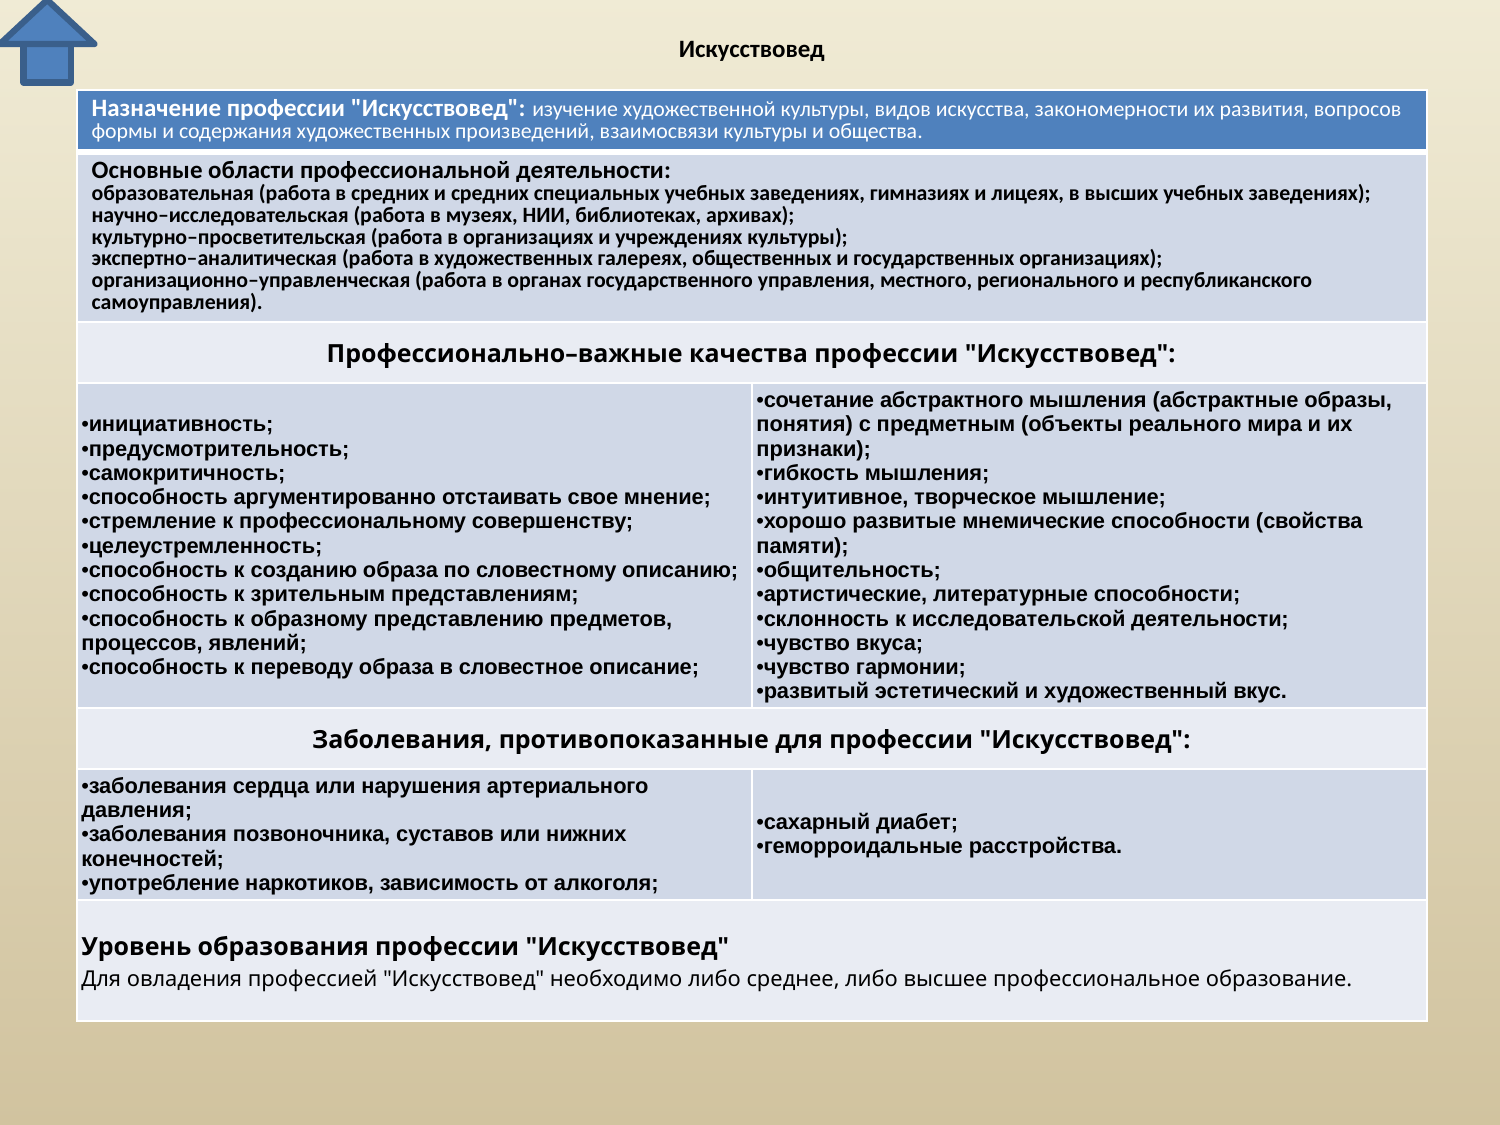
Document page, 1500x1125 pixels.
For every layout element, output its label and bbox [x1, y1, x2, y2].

table_cell [78, 323, 1426, 382]
title [76, 0, 1427, 89]
table_cell [78, 901, 1426, 1020]
table_cell [78, 155, 1426, 321]
table_cell [78, 709, 1426, 768]
table_cell [78, 384, 751, 707]
table_header [78, 91, 1426, 149]
text_box [0, 0, 94, 82]
table_cell [753, 384, 1426, 707]
table_cell [78, 770, 751, 899]
table_cell [753, 770, 1426, 899]
